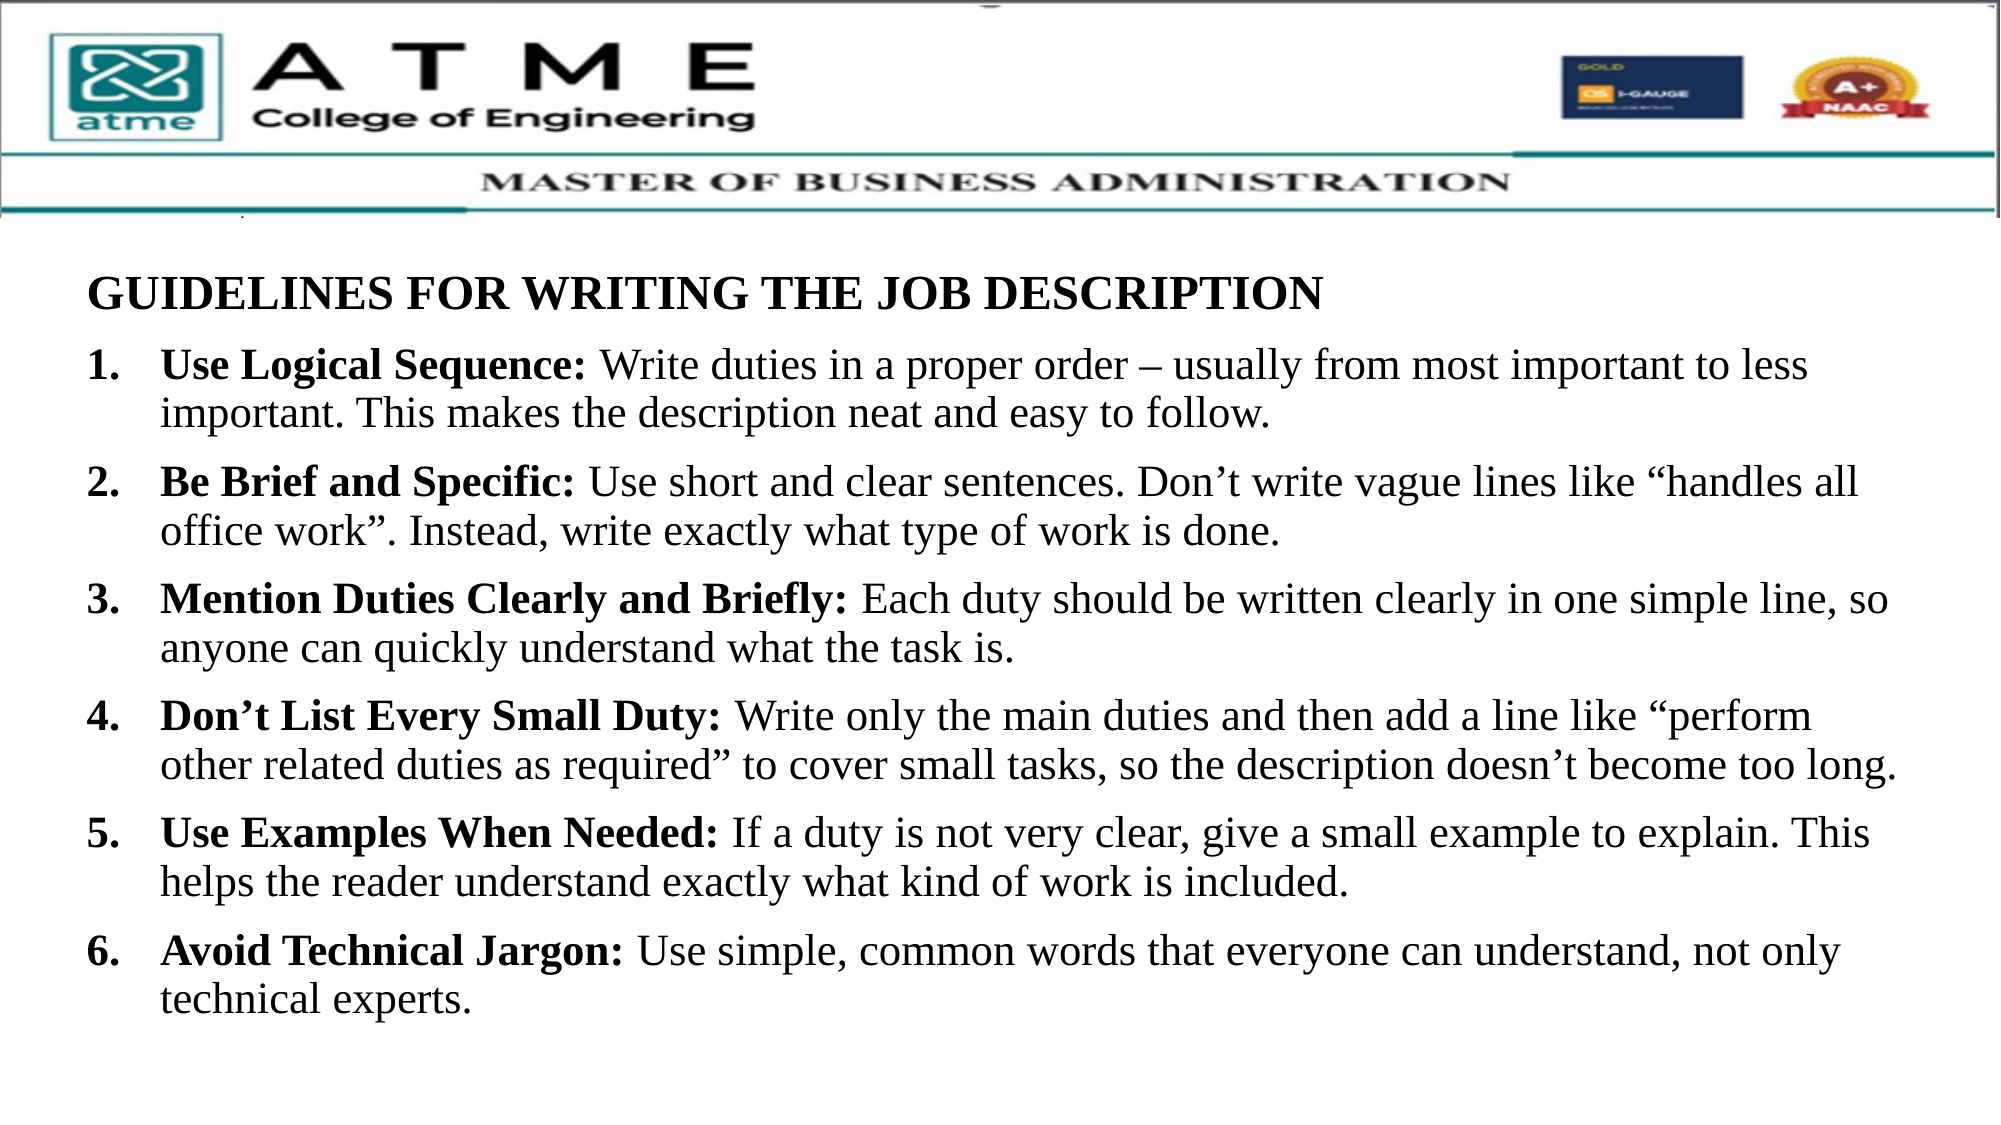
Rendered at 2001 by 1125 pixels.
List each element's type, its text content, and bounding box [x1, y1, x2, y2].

list GUIDELINES FOR WRITING THE JOB DESCRIPTION Use Logical Sequence: Write duties in a proper order – usually from most important to less important. This makes the description neat and easy to follow. Be Brief and Specific: Use short and clear sentences. Don’t write vague lines like “handles all office work”. Instead, write exactly what type of work is done. Mention Duties Clearly and Briefly: Each duty should be written clearly in one simple line, so anyone can quickly understand what the task is. Don’t List Every Small Duty: Write only the main duties and then add a line like “perform other related duties as required” to cover small tasks, so the description doesn’t become too long. Use Examples When Needed: If a duty is not very clear, give a small example to explain. This helps the reader understand exactly what kind of work is included. Avoid Technical Jargon: Use simple, common words that everyone can understand, not only technical experts. [71, 260, 1920, 1072]
picture [0, 0, 2000, 218]
